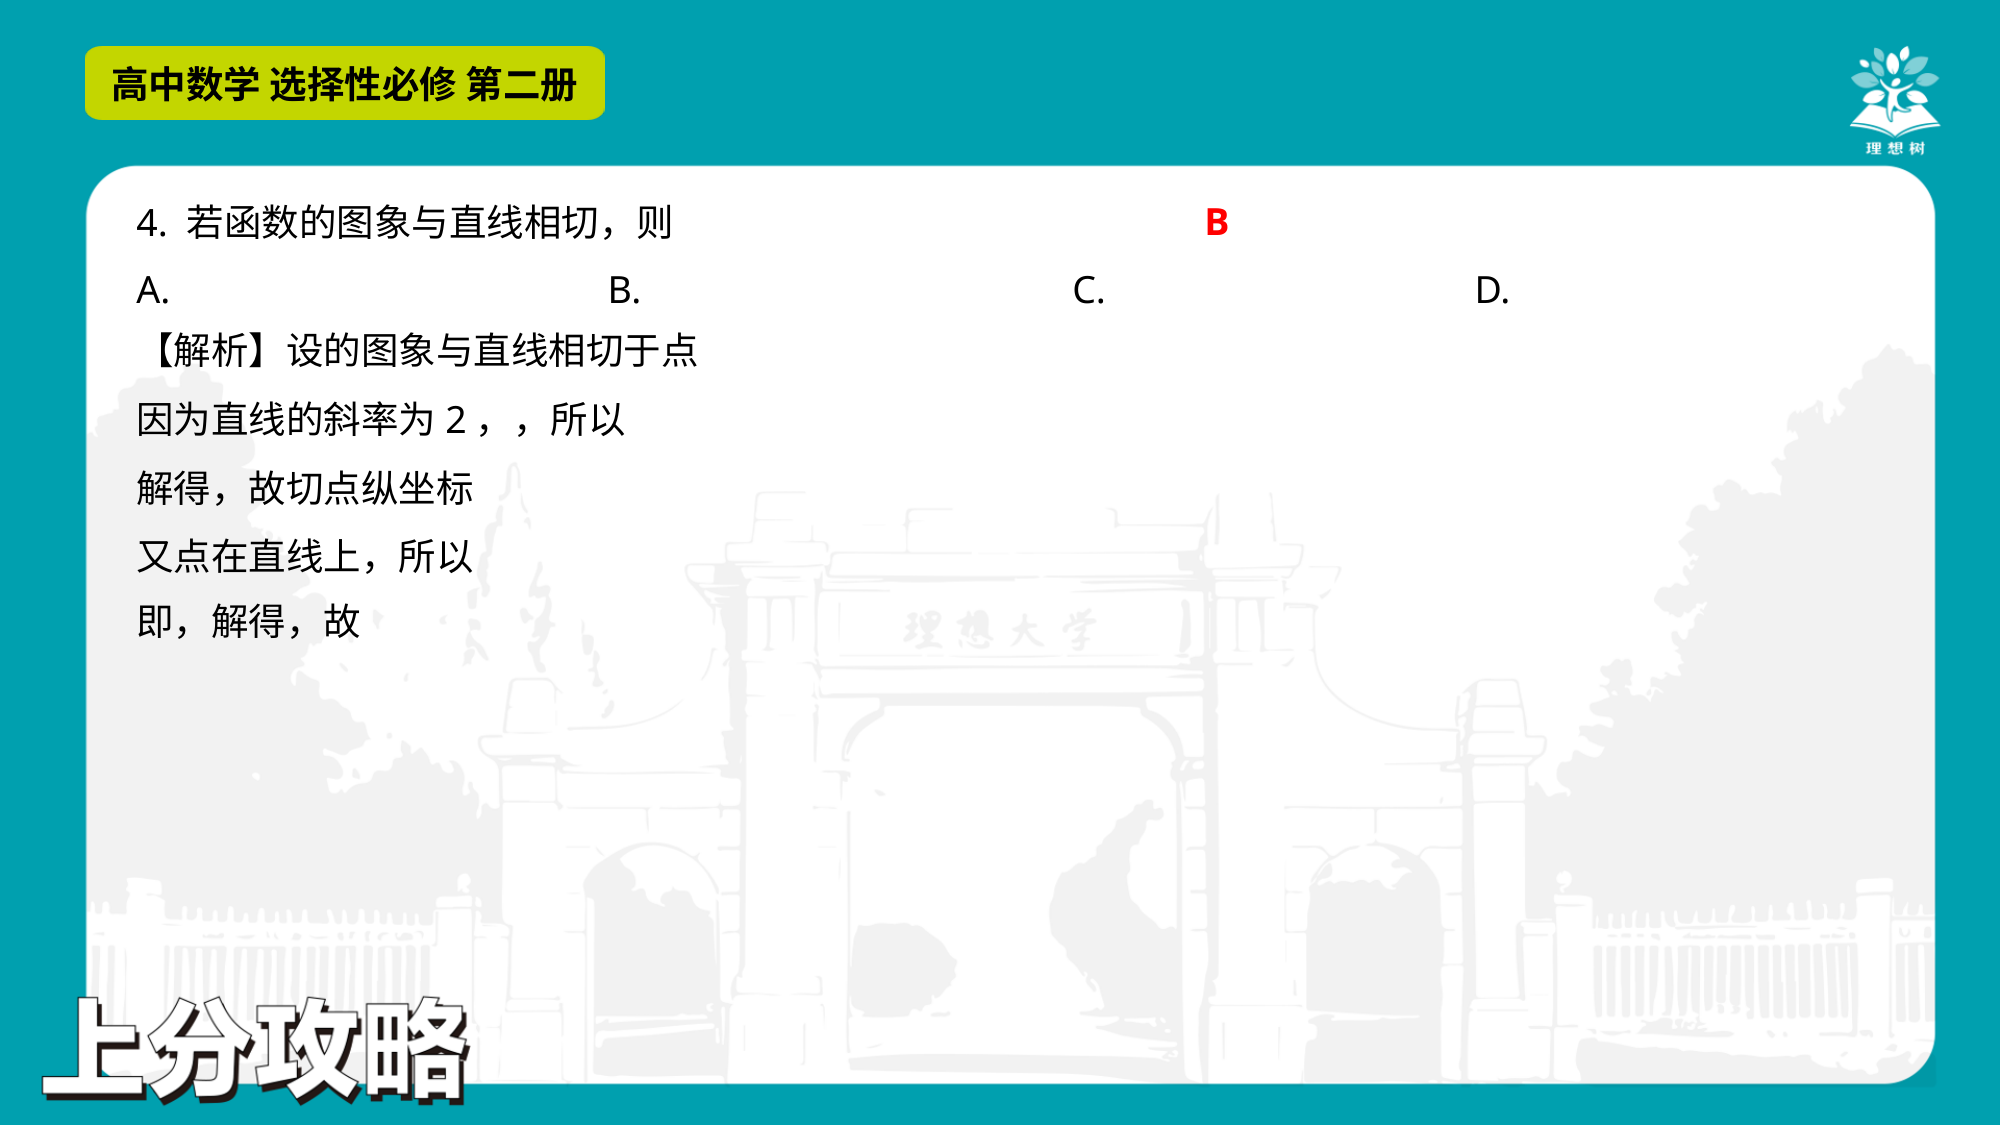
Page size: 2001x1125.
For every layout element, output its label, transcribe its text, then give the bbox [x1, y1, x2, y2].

text_box B [1189, 176, 1245, 237]
picture [0, 0, 2000, 1125]
